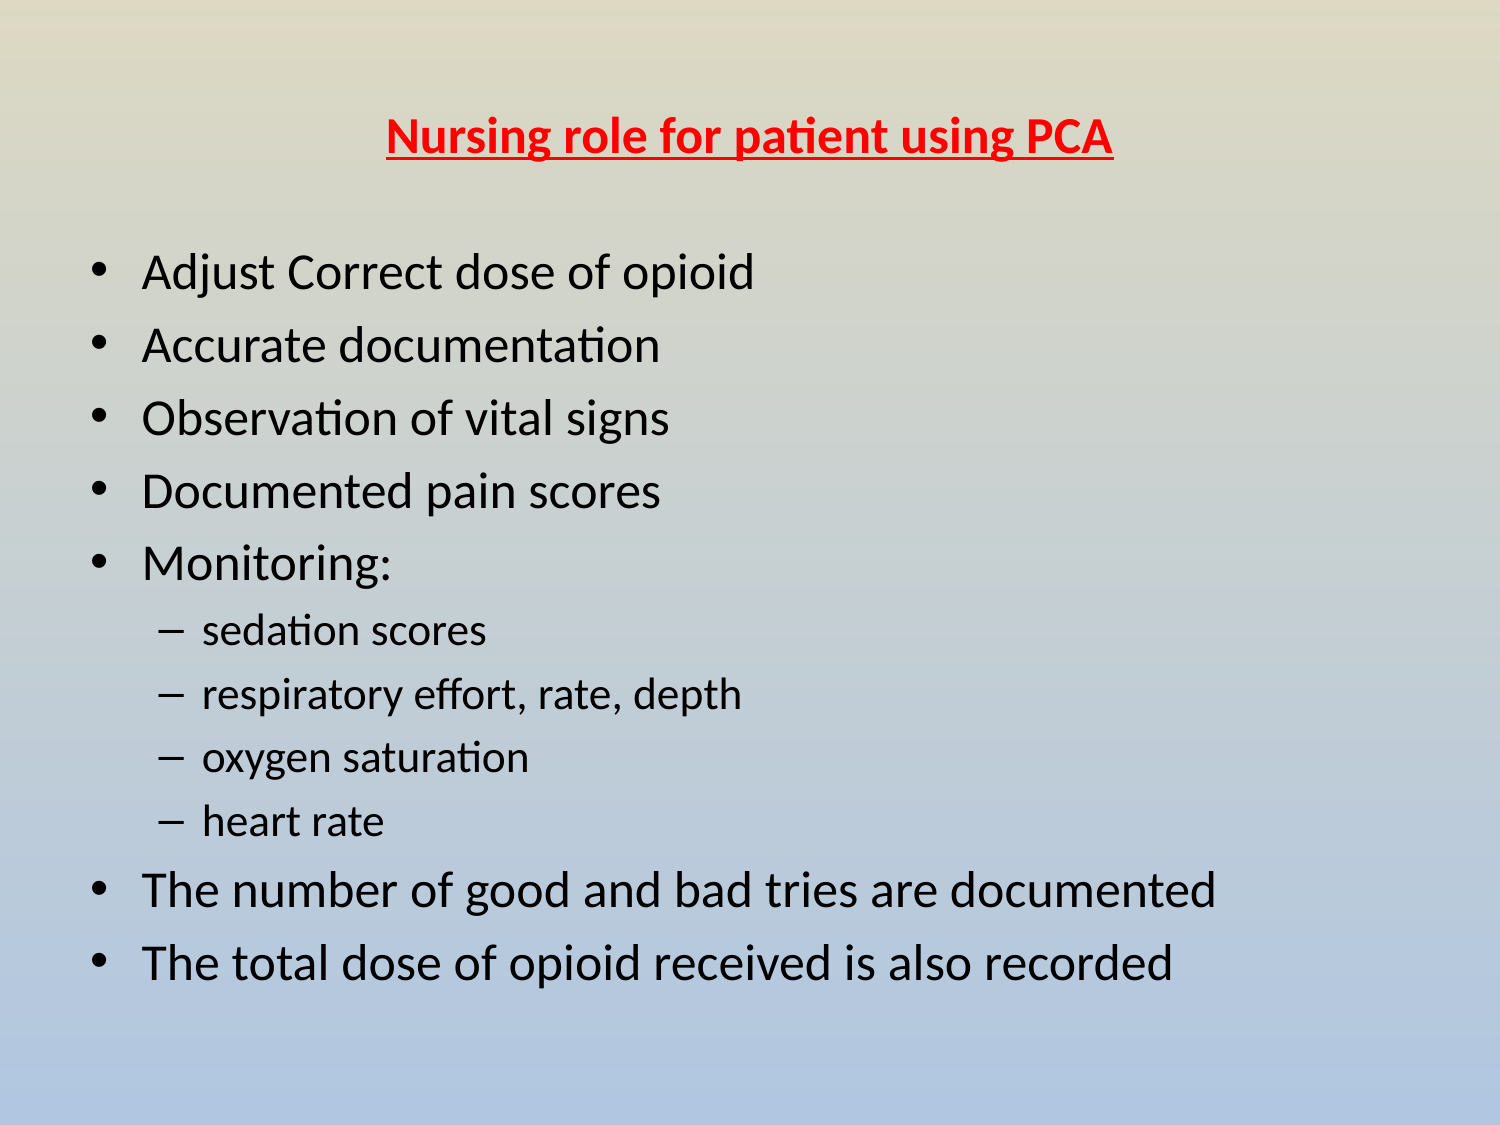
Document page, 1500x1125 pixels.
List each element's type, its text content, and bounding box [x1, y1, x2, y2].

list Nursing role for patient using PCA Adjust Correct dose of opioid Accurate documentation Observation of vital signs Documented pain scores Monitoring: sedation scores respiratory effort, rate, depth oxygen saturation heart rate The number of good and bad tries are documented The total dose of opioid received is also recorded [74, 93, 1426, 1006]
